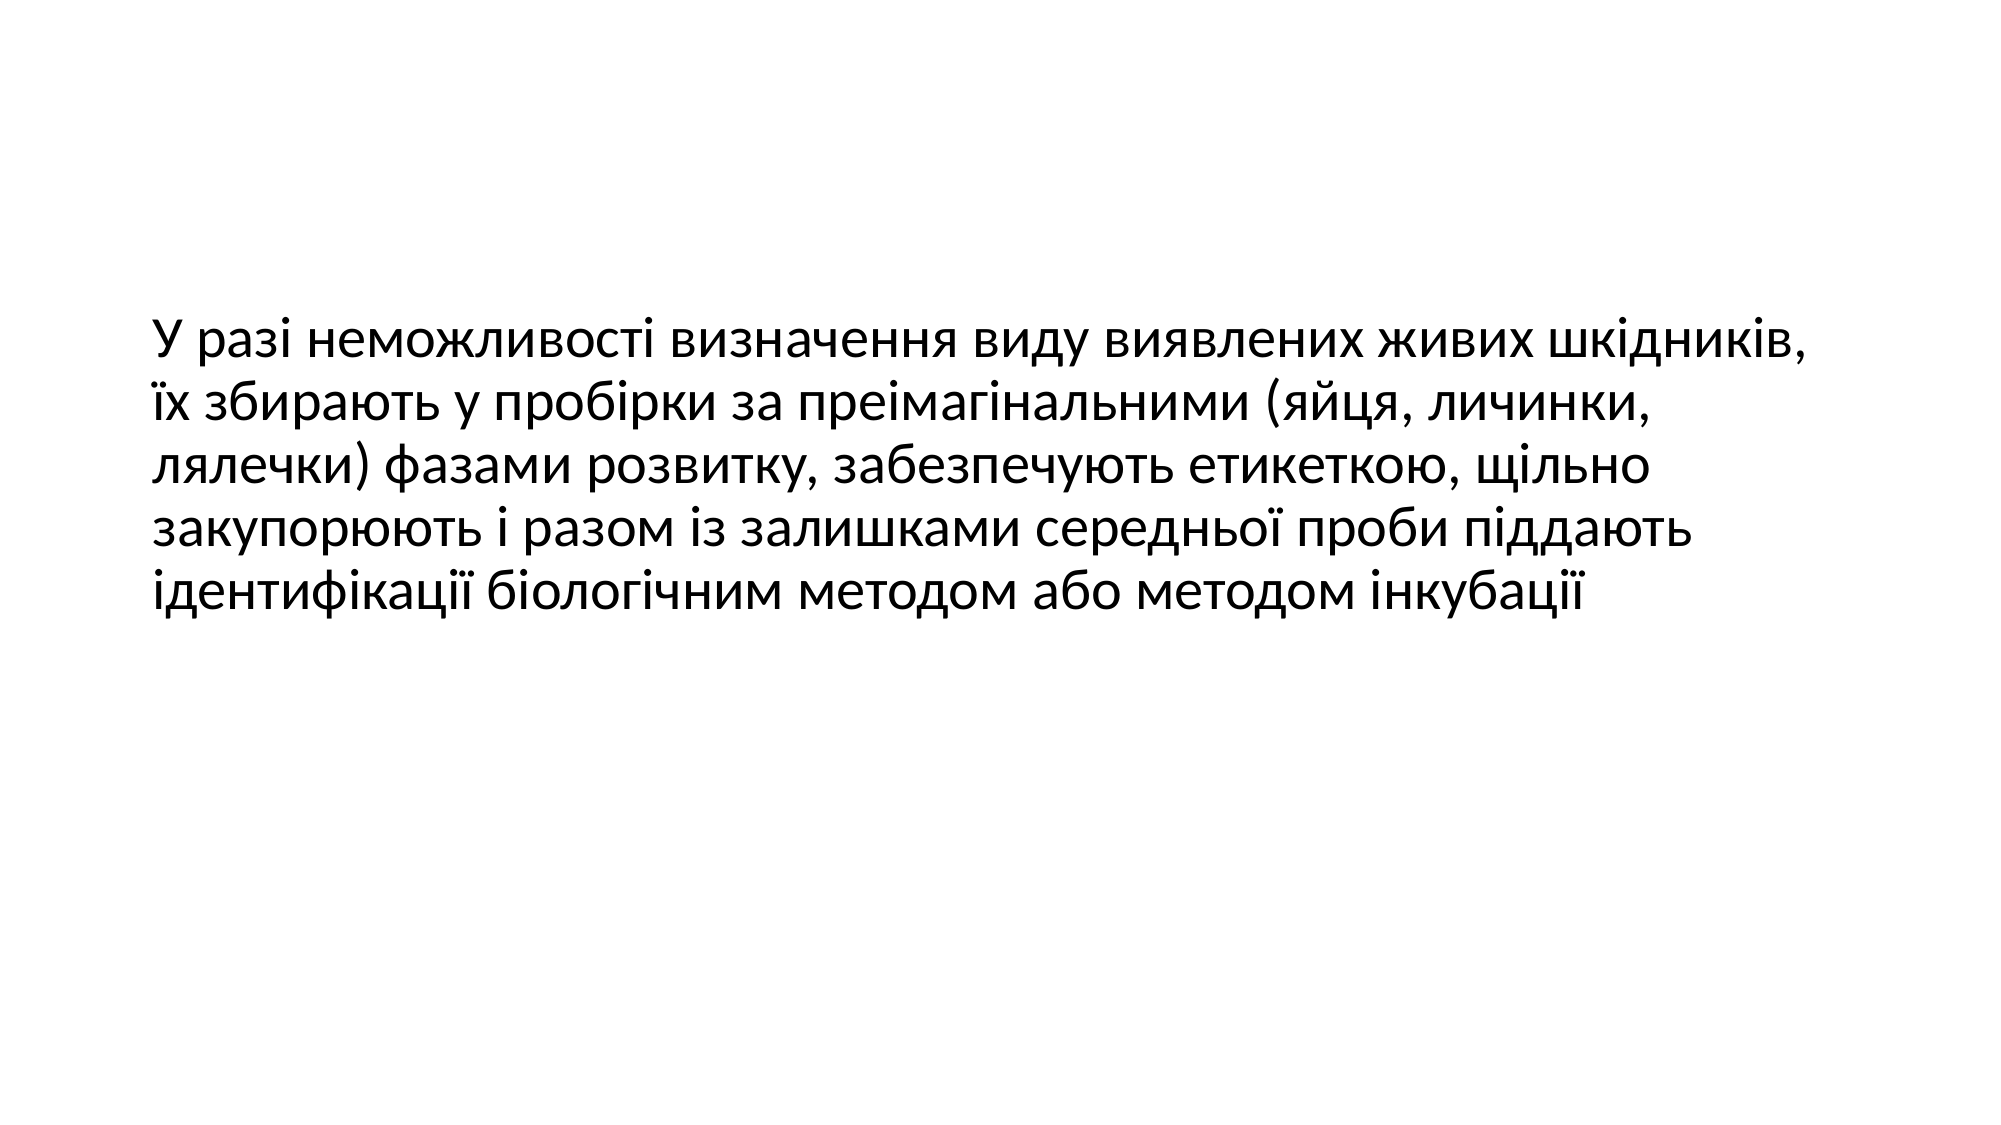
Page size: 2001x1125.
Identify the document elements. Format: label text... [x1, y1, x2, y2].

list У разі неможливості визначення виду виявлених живих шкідників, їх збирають у пробірки за преімагінальними (яйця, личинки, лялечки) фазами розвитку, забезпечують етикеткою, щільно закупорюють і разом із залишками середньої проби піддають ідентифікації біологічним методом або методом інкубації [137, 299, 1863, 1014]
